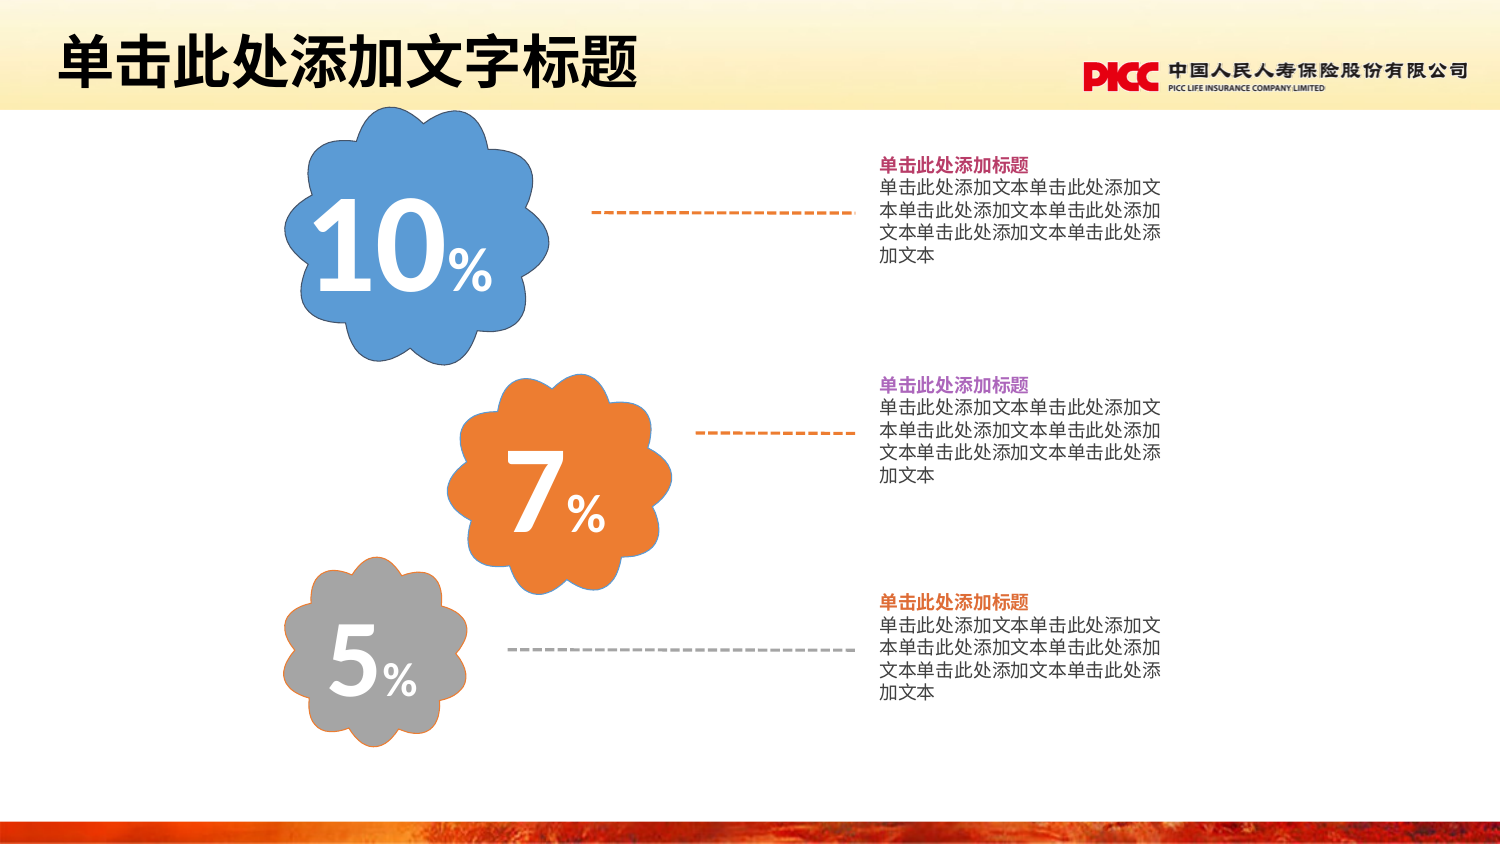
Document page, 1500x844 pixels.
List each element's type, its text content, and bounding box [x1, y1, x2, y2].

text_box [499, 373, 610, 402]
text_box [283, 556, 437, 748]
text_box [326, 106, 488, 143]
text_box 单击此处添加标题 单击此处添加文本单击此处添加文本单击此处添加文本单击此处添加文本单击此处添加文本单击此处添加文本 [868, 585, 1188, 732]
text_box [284, 208, 293, 252]
text_box 单击此处添加标题 单击此处添加文本单击此处添加文本单击此处添加文本单击此处添加文本单击此处添加文本单击此处添加文本 [868, 368, 1188, 515]
text_box 单击此处添加标题 单击此处添加文本单击此处添加文本单击此处添加文本单击此处添加文本单击此处添加文本单击此处添加文本 [868, 147, 1188, 294]
text_box [345, 325, 515, 366]
text_box 7% [492, 402, 639, 564]
text_box 5% [315, 580, 447, 724]
picture [0, 822, 1500, 844]
text_box [447, 607, 468, 699]
picture [0, 0, 1500, 109]
text_box [446, 411, 621, 595]
text_box 10% [293, 143, 548, 325]
text_box [639, 405, 673, 556]
